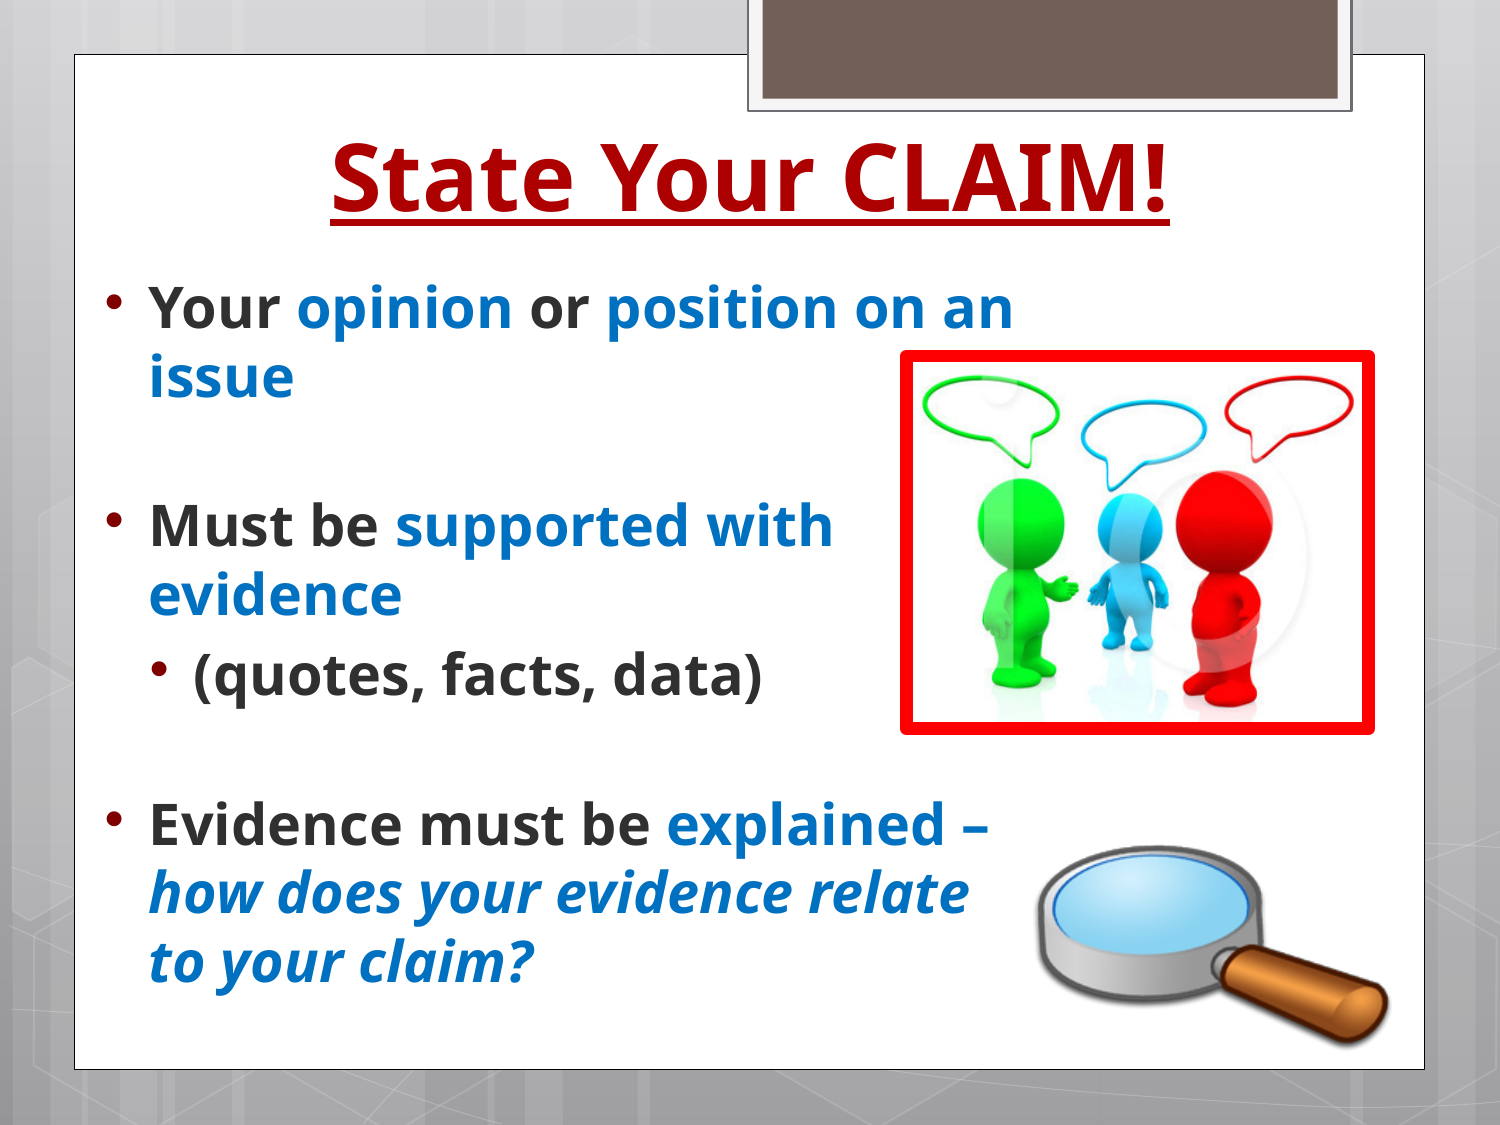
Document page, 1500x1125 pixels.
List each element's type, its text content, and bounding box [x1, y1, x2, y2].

picture [912, 362, 1363, 723]
picture [1012, 749, 1413, 1125]
list Your opinion or position on an issue Must be supported with evidence (quotes, facts, data) Evidence must be explained – how does your evidence relate to your claim? [74, 263, 1038, 1006]
title State Your CLAIM! [75, 50, 1425, 238]
